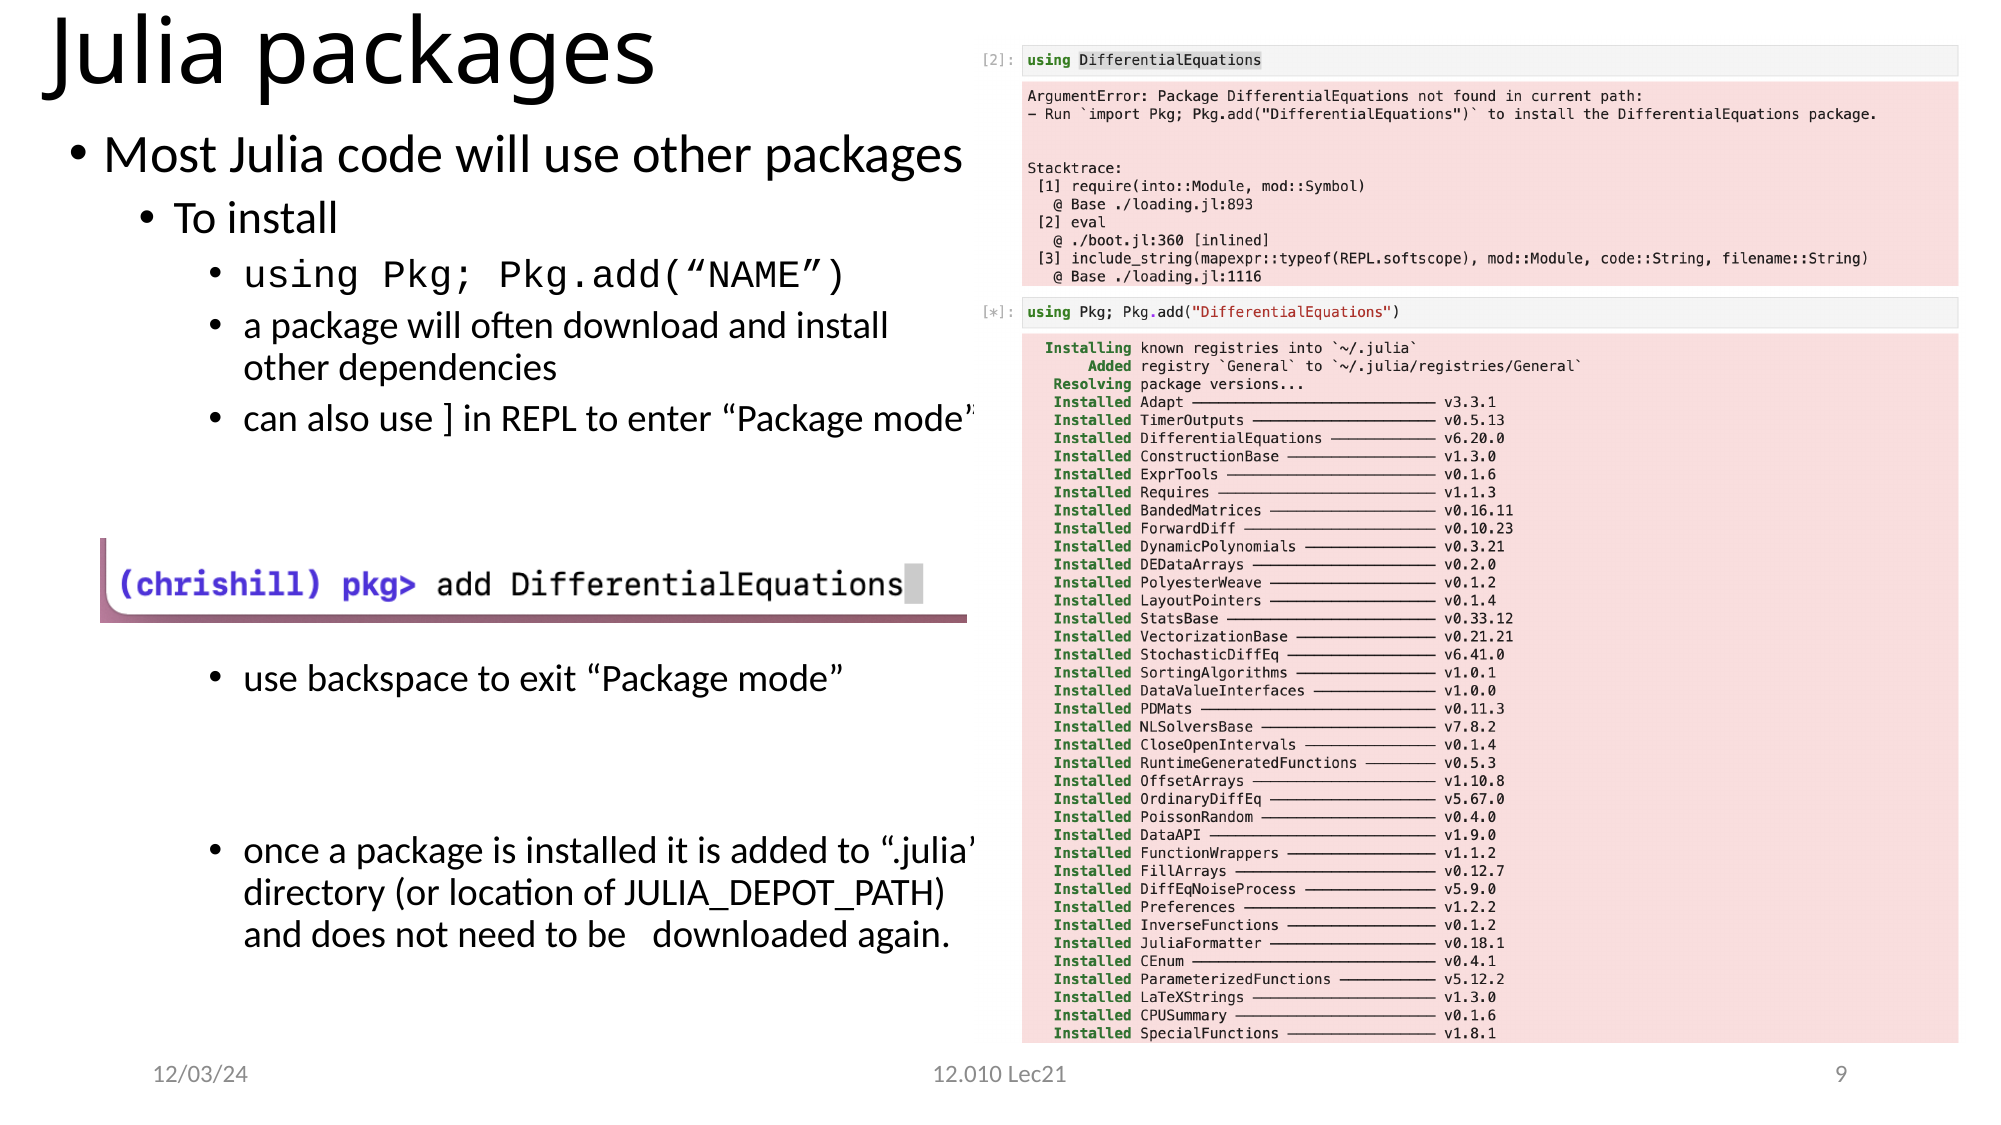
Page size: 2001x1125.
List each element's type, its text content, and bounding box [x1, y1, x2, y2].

footer 12.010 Lec21 [662, 1043, 1338, 1103]
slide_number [137, 1043, 588, 1103]
picture [974, 35, 1966, 1043]
list Most Julia code will use other packages To install using Pkg; Pkg.add(“NAME”) a package will often download and install other dependencies can also use ] in REPL to enter “Package mode” use backspace to exit “Package mode” once a package is installed it is added to “.julia” directory (or location of JULIA_DEPOT_PATH) and does not need to be downloaded again. [54, 118, 974, 1043]
title Julia packages [34, 0, 890, 163]
slide_number 9 [1412, 1043, 1863, 1103]
picture [100, 538, 967, 623]
